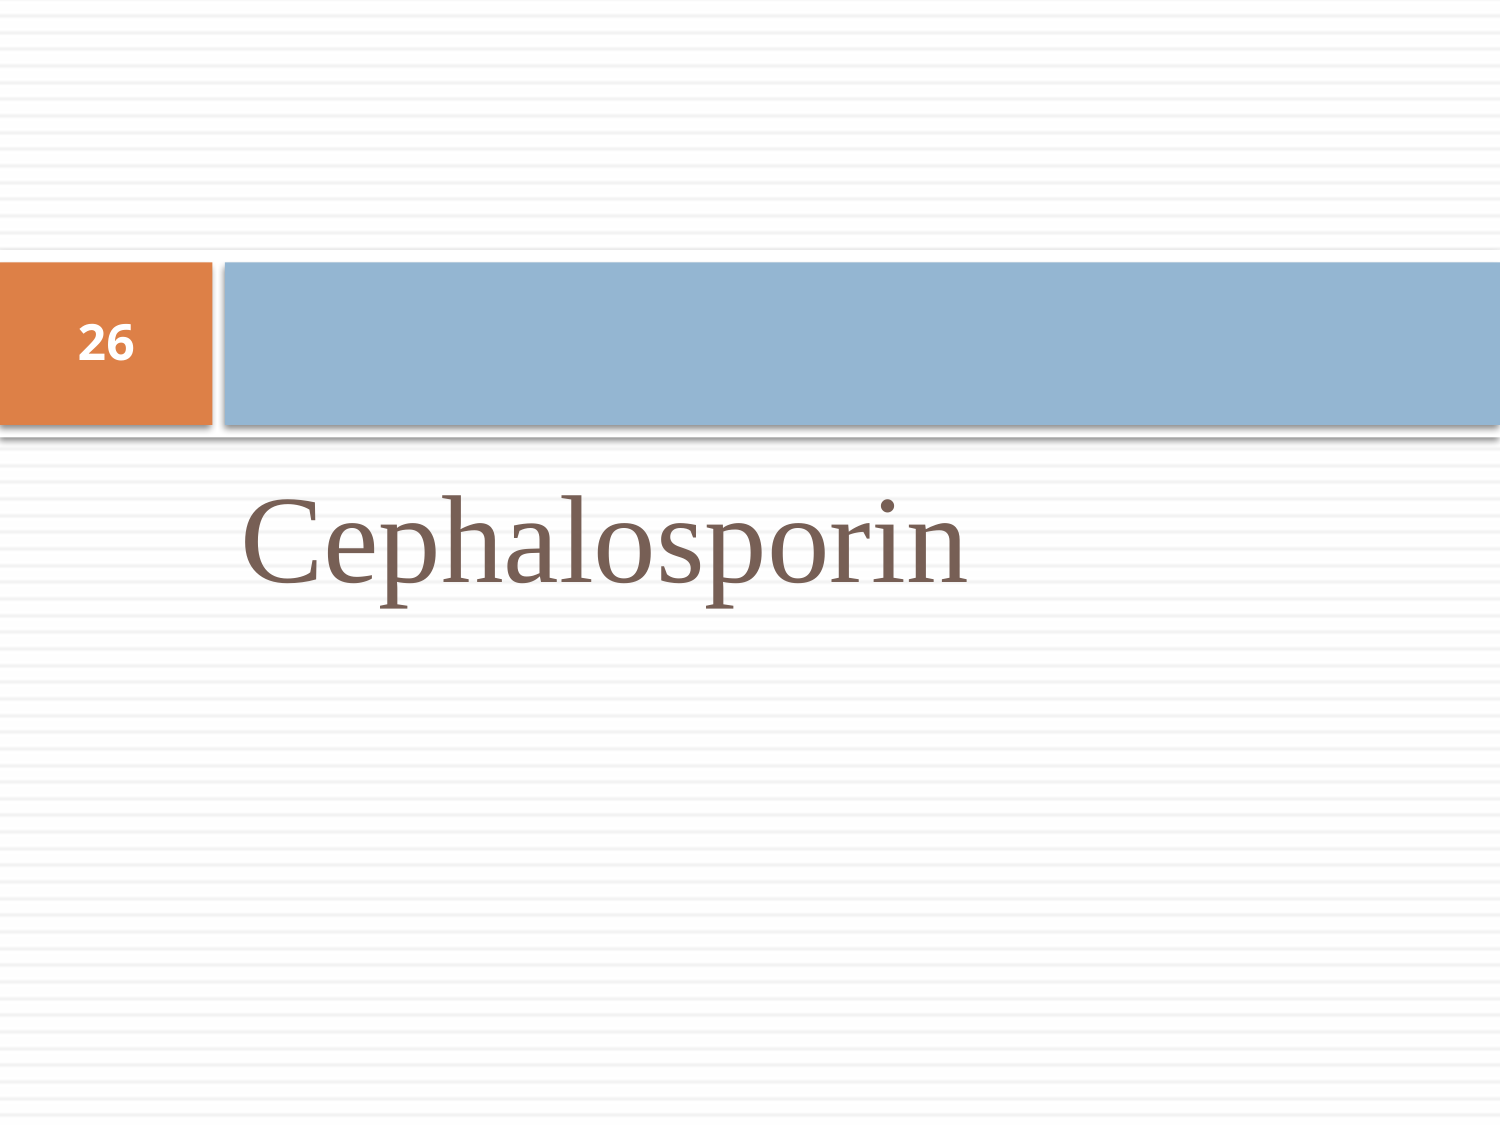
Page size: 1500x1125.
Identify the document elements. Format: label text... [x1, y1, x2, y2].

list Cephalosporin [225, 450, 1394, 725]
slide_number 26 [0, 287, 213, 403]
